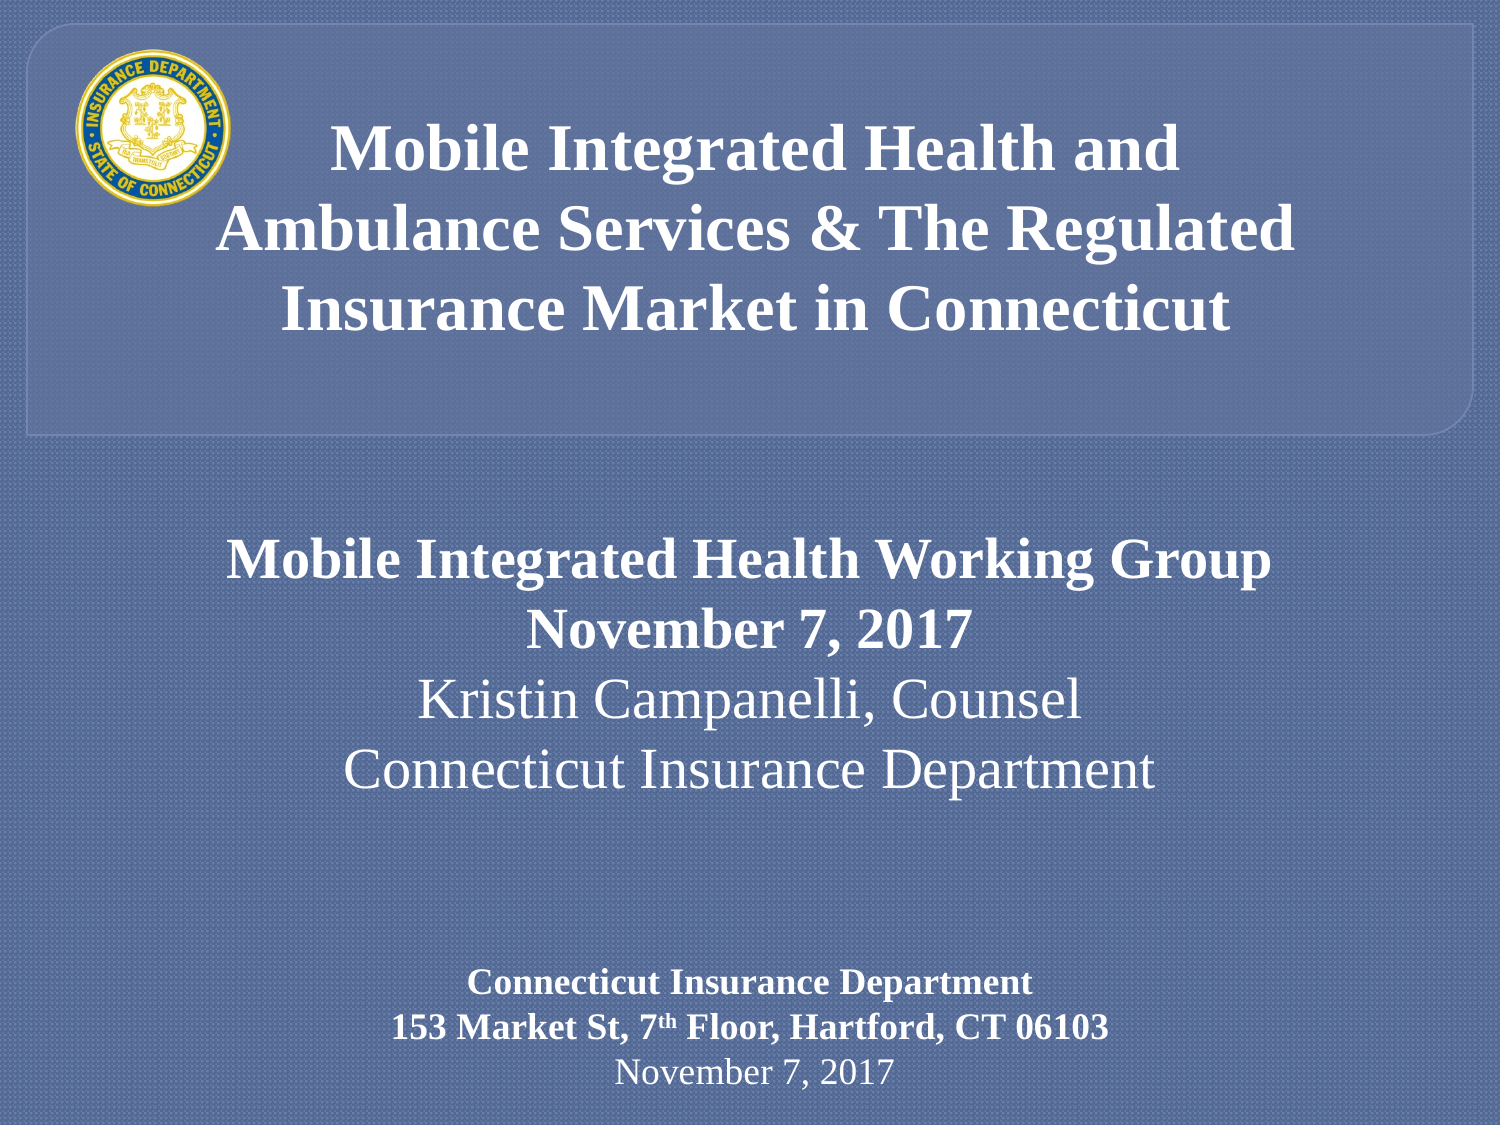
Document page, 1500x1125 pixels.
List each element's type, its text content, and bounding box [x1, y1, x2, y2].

text_box Mobile Integrated Health Working Group November 7, 2017 Kristin Campanelli, Counsel Connecticut Insurance Department [74, 512, 1425, 808]
text_box Connecticut Insurance Department 153 Market St, 7th Floor, Hartford, CT 06103 November 7, 2017 [281, 949, 1219, 1100]
text_box Mobile Integrated Health and Ambulance Services & The Regulated Insurance Market in Connecticut [162, 96, 1350, 452]
picture [74, 49, 231, 207]
